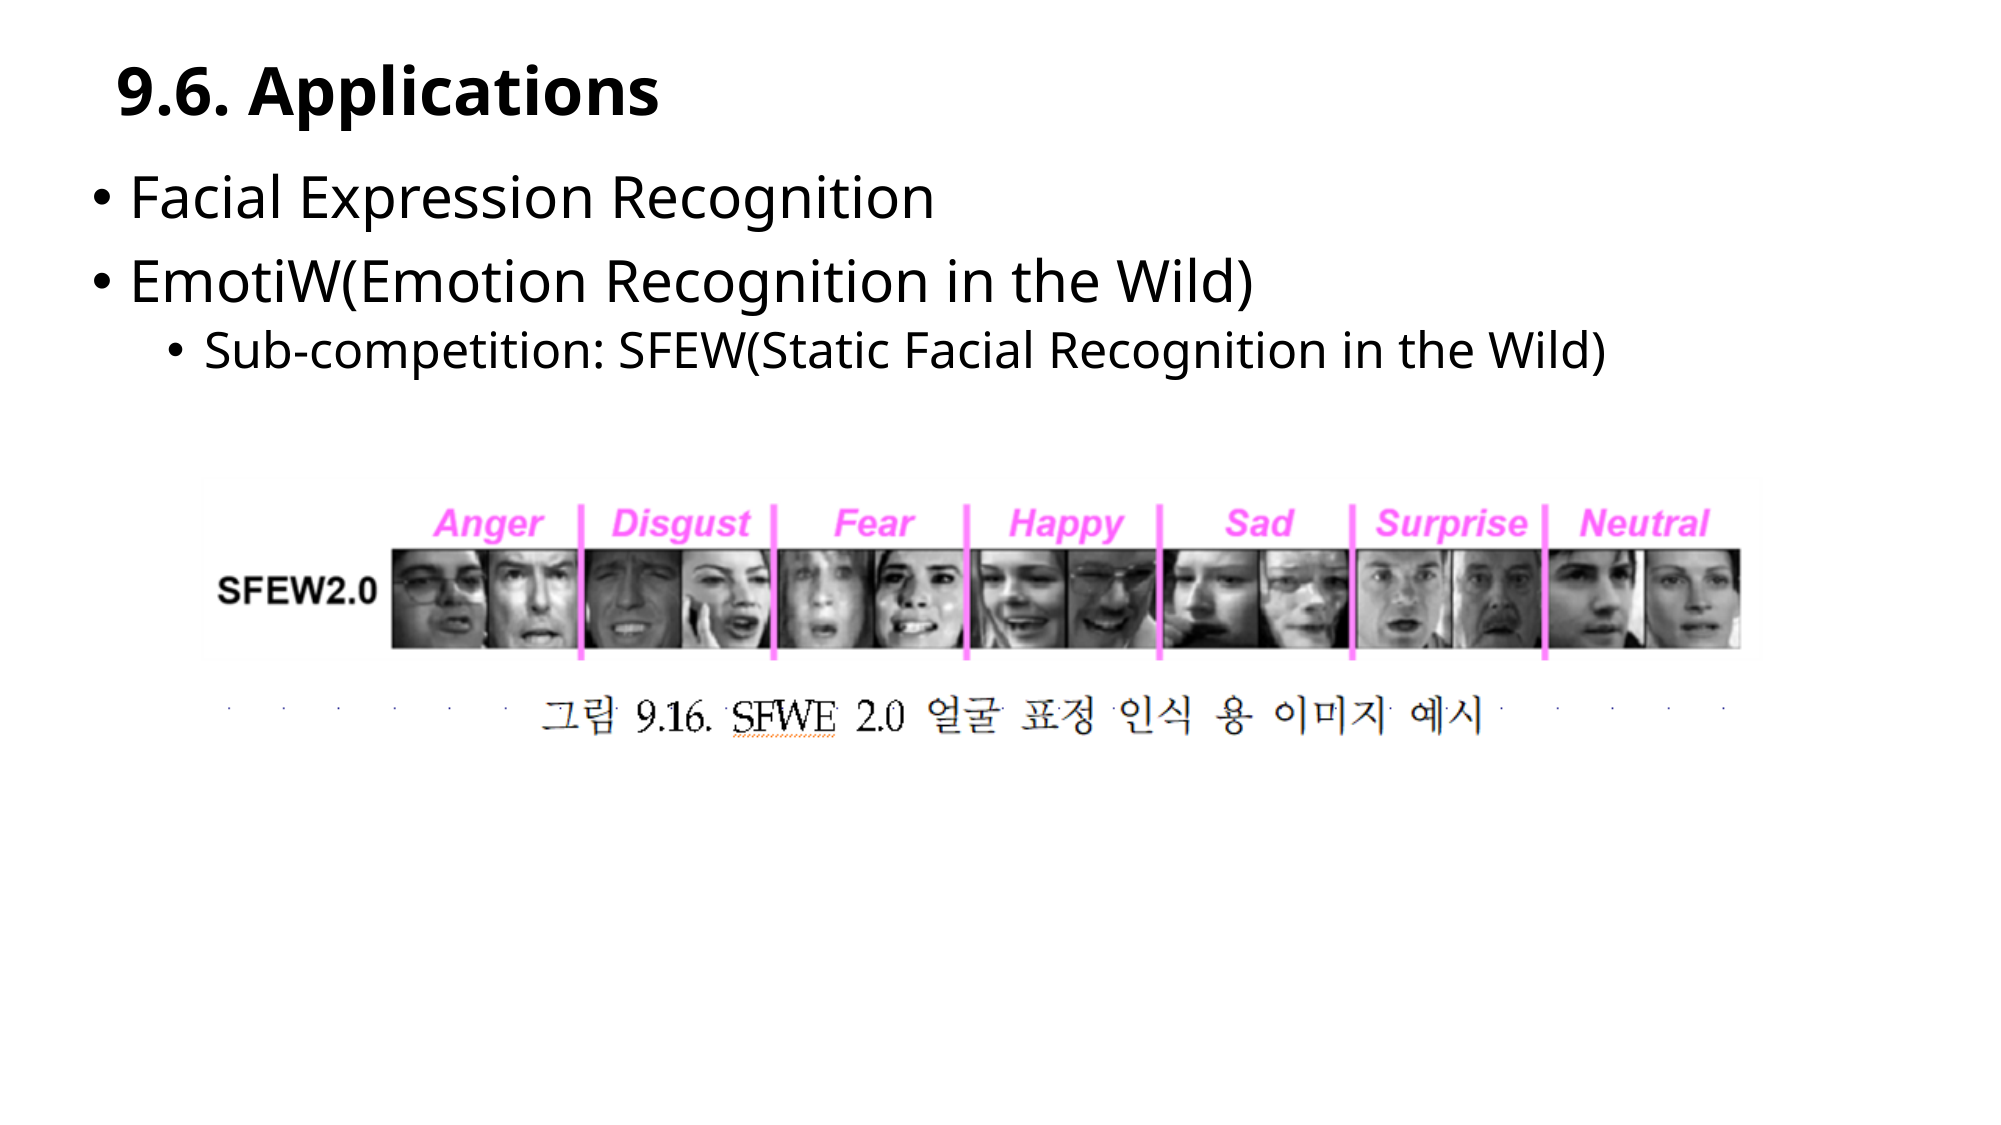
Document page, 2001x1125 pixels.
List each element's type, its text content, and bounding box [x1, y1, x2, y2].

picture [177, 477, 1798, 758]
title 9.6. Applications [101, 51, 1827, 138]
list Facial Expression Recognition EmotiW(Emotion Recognition in the Wild) Sub-competition: SFEW(Static Facial Recognition in the Wild) [76, 161, 1924, 1075]
